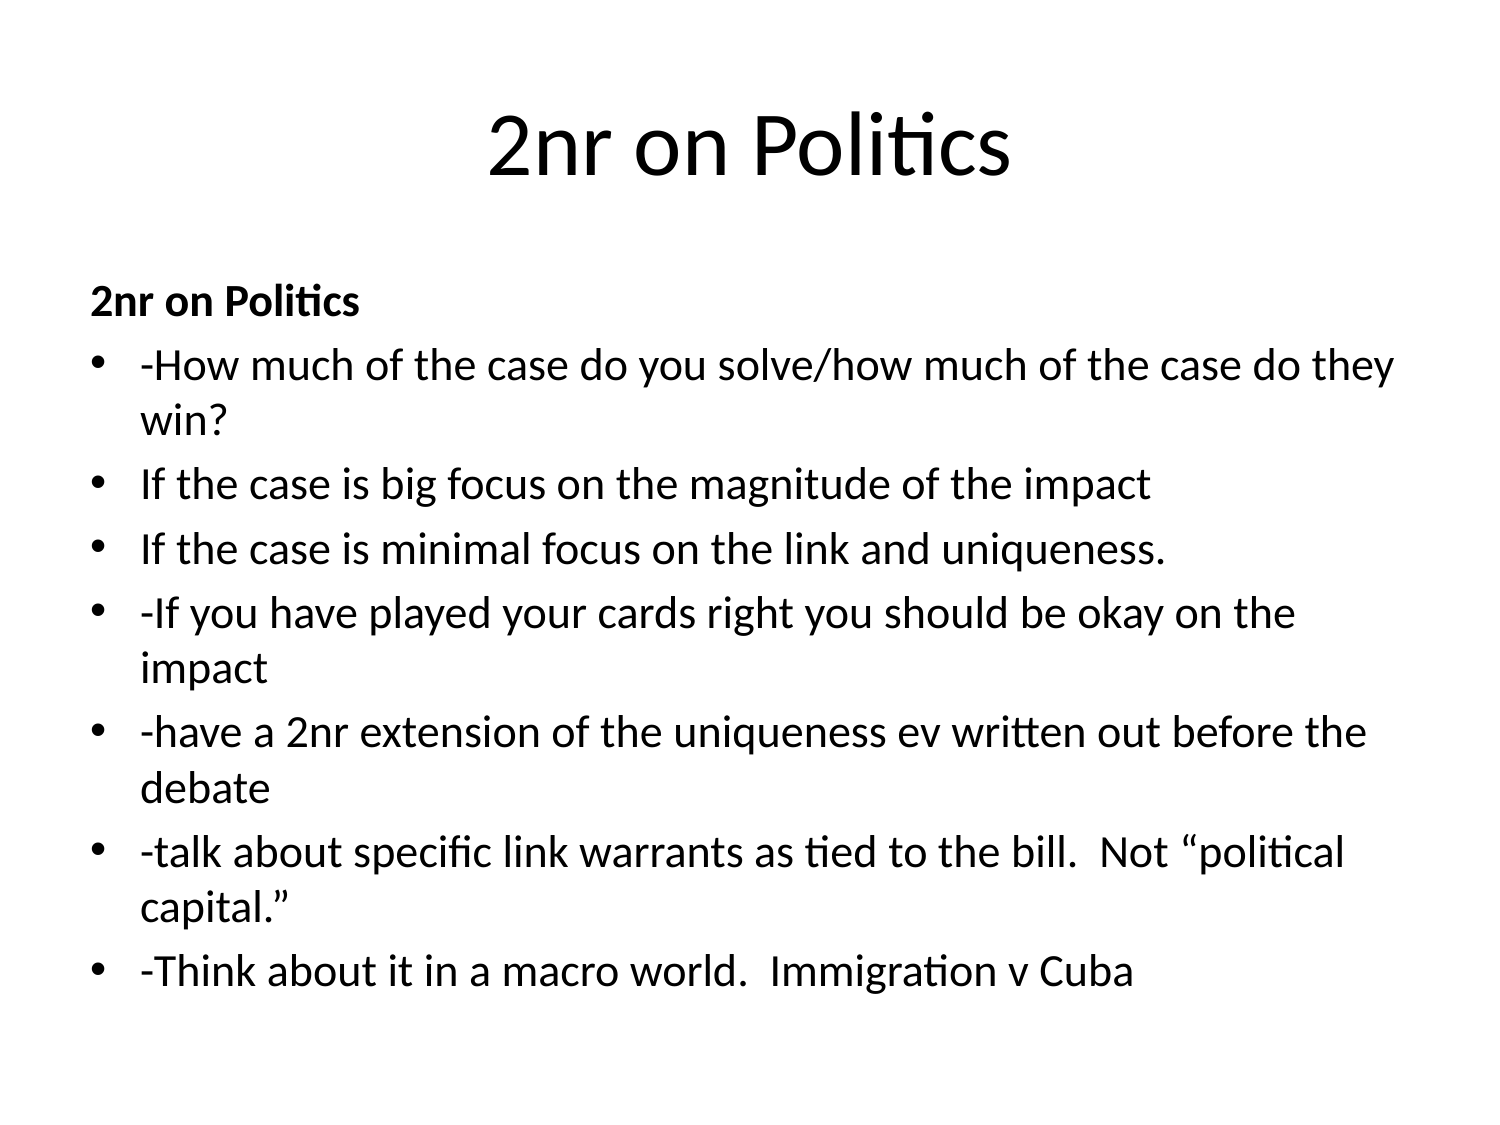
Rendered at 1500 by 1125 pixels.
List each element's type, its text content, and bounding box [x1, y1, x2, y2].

title 2nr on Politics [75, 45, 1425, 233]
list 2nr on Politics -How much of the case do you solve/how much of the case do they win? If the case is big focus on the magnitude of the impact If the case is minimal focus on the link and uniqueness. -If you have played your cards right you should be okay on the impact -have a 2nr extension of the uniqueness ev written out before the debate -talk about specific link warrants as tied to the bill. Not “political capital.” -Think about it in a macro world. Immigration v Cuba [75, 262, 1425, 1005]
